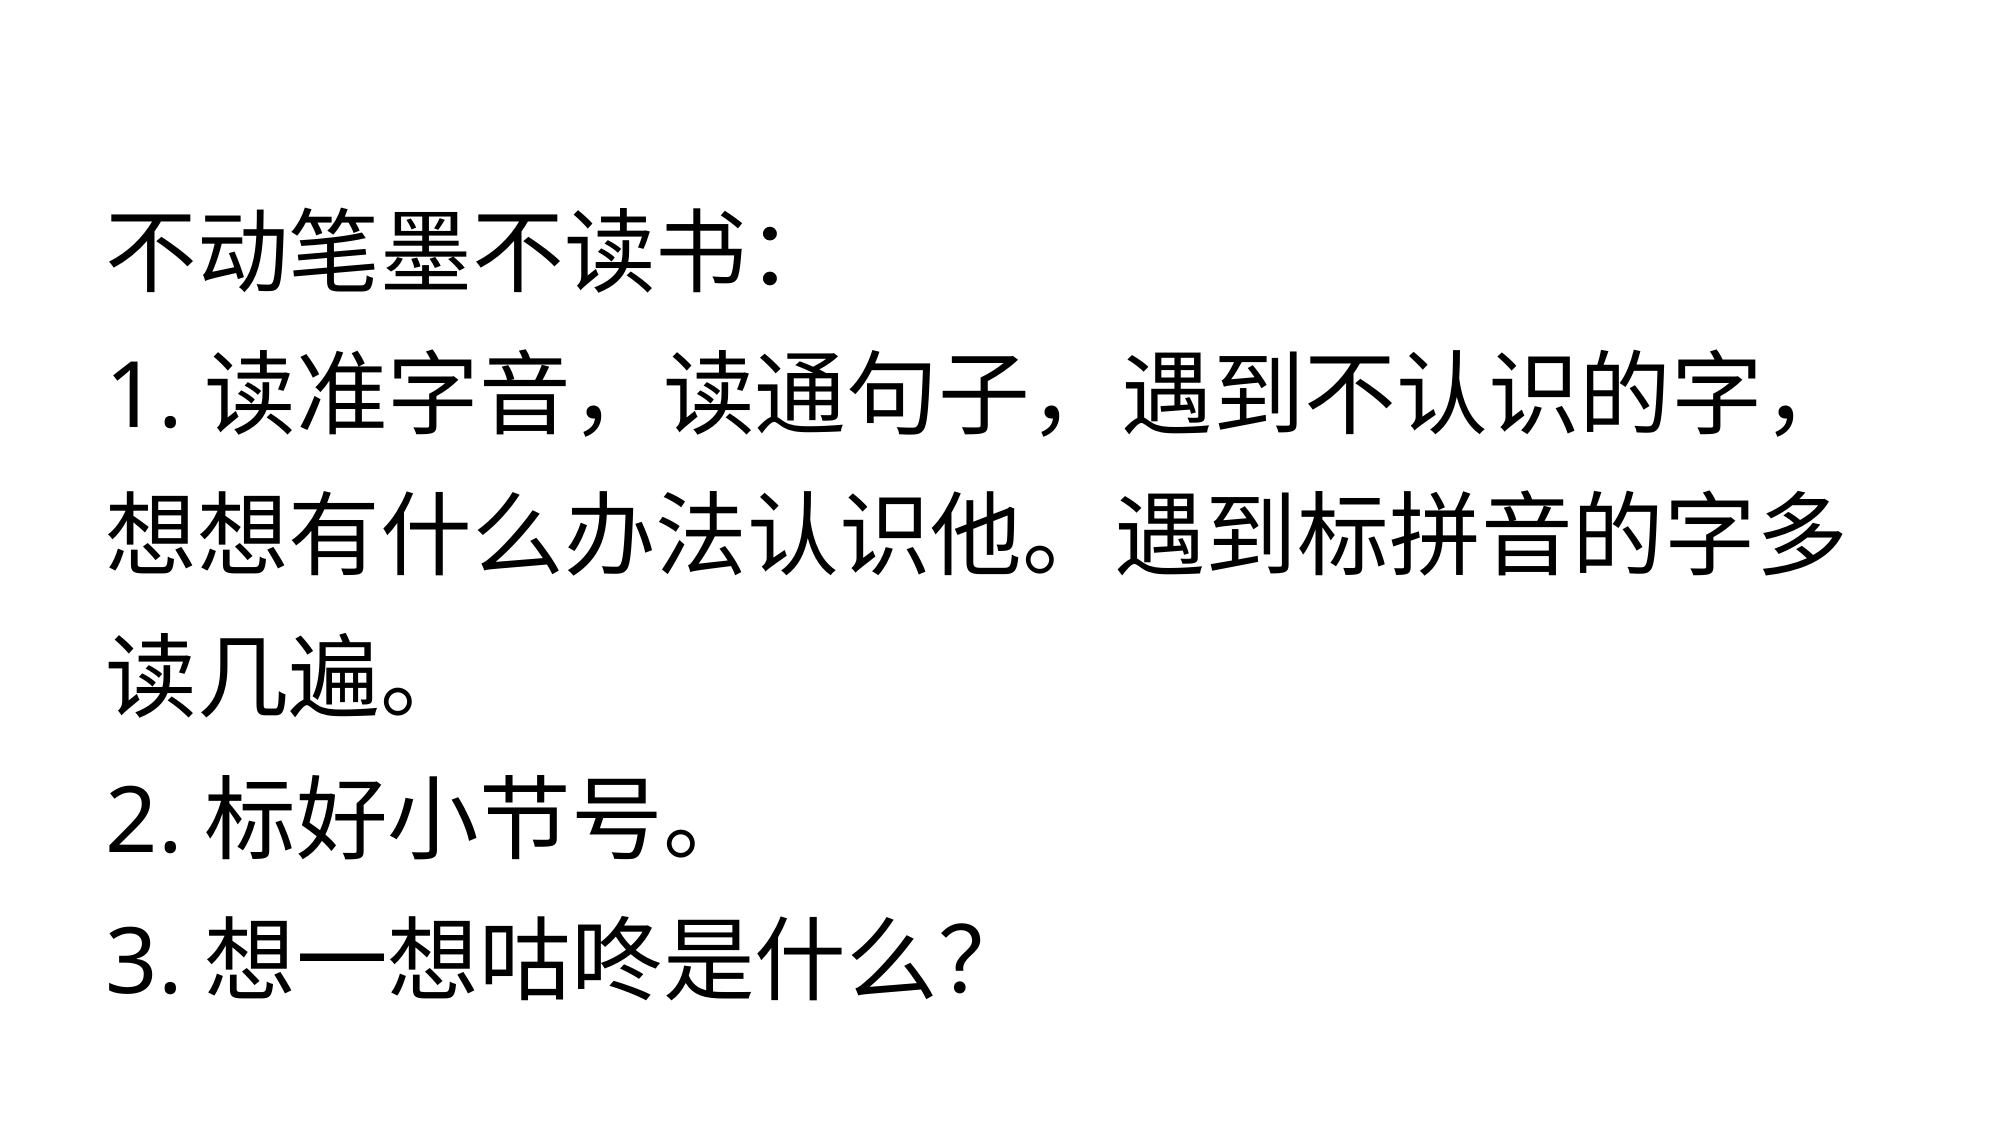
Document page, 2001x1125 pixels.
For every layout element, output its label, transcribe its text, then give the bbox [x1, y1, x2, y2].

text_box 不动笔墨不读书： 1.读准字音，读通句子，遇到不认识的字，想想有什么办法认识他。遇到标拼音的字多读几遍。 2.标好小节号。 3.想一想咕咚是什么？ [90, 154, 1865, 1020]
